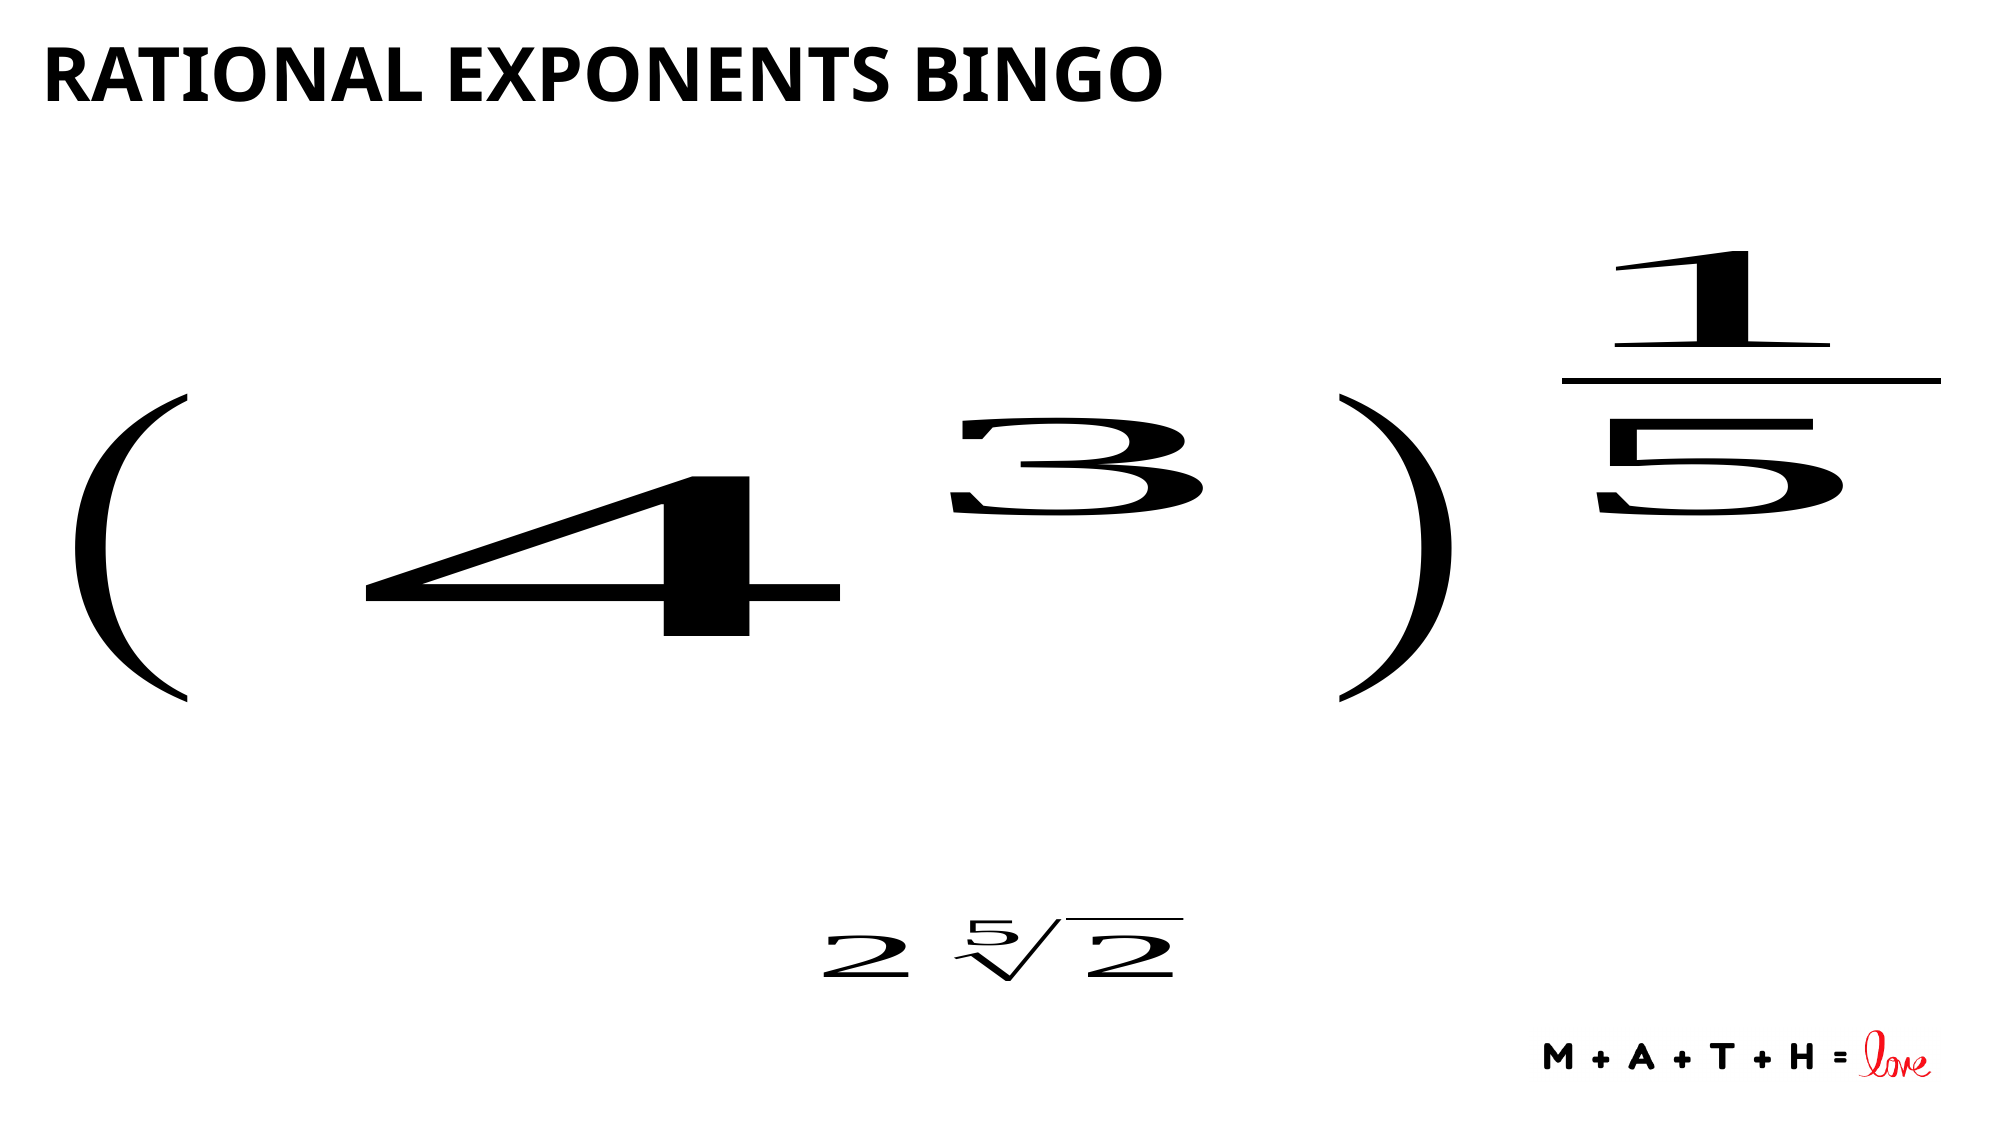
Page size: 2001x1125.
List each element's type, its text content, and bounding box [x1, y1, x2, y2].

text_box RATIONAL EXPONENTS BINGO [27, 18, 1323, 124]
picture [1528, 1026, 1941, 1082]
